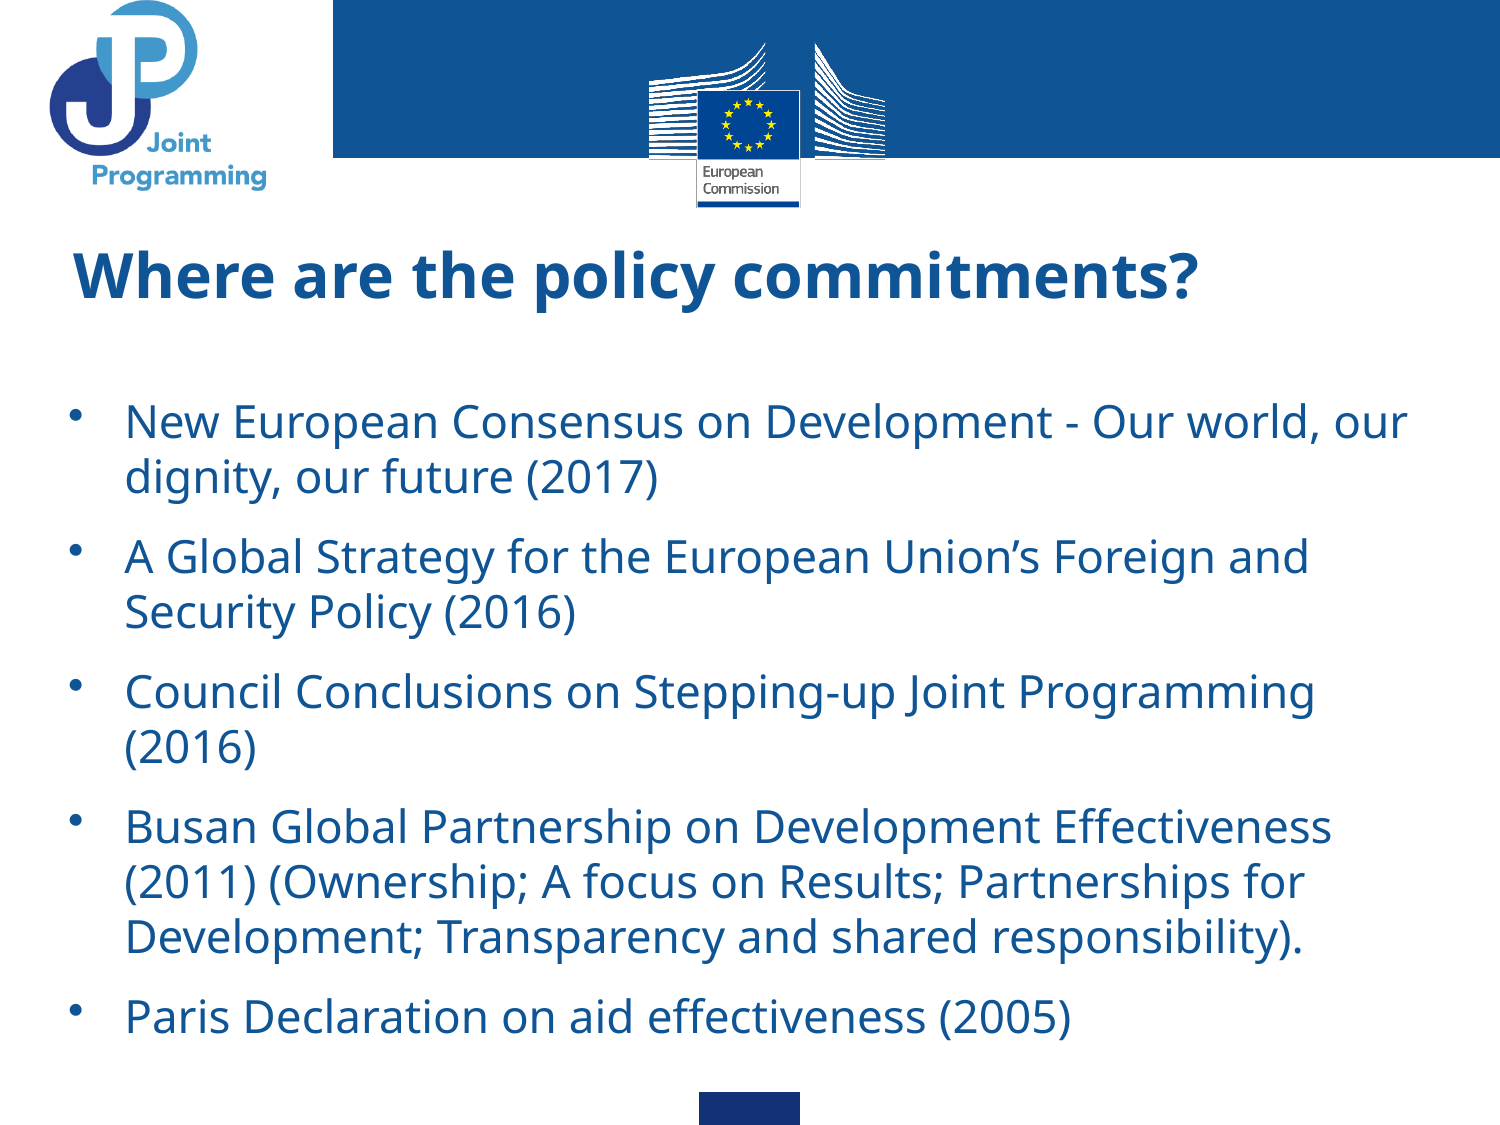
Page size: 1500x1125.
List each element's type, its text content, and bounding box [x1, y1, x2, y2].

title Where are the policy commitments? [0, 196, 1436, 350]
picture [649, 42, 885, 196]
list New European Consensus on Development - Our world, our dignity, our future (2017) A Global Strategy for the European Union’s Foreign and Security Policy (2016) Council Conclusions on Stepping-up Joint Programming (2016) Busan Global Partnership on Development Effectiveness (2011) (Ownership; A focus on Results; Partnerships for Development; Transparency and shared responsibility). Paris Declaration on aid effectiveness (2005) [53, 385, 1459, 1071]
picture [0, 0, 333, 195]
